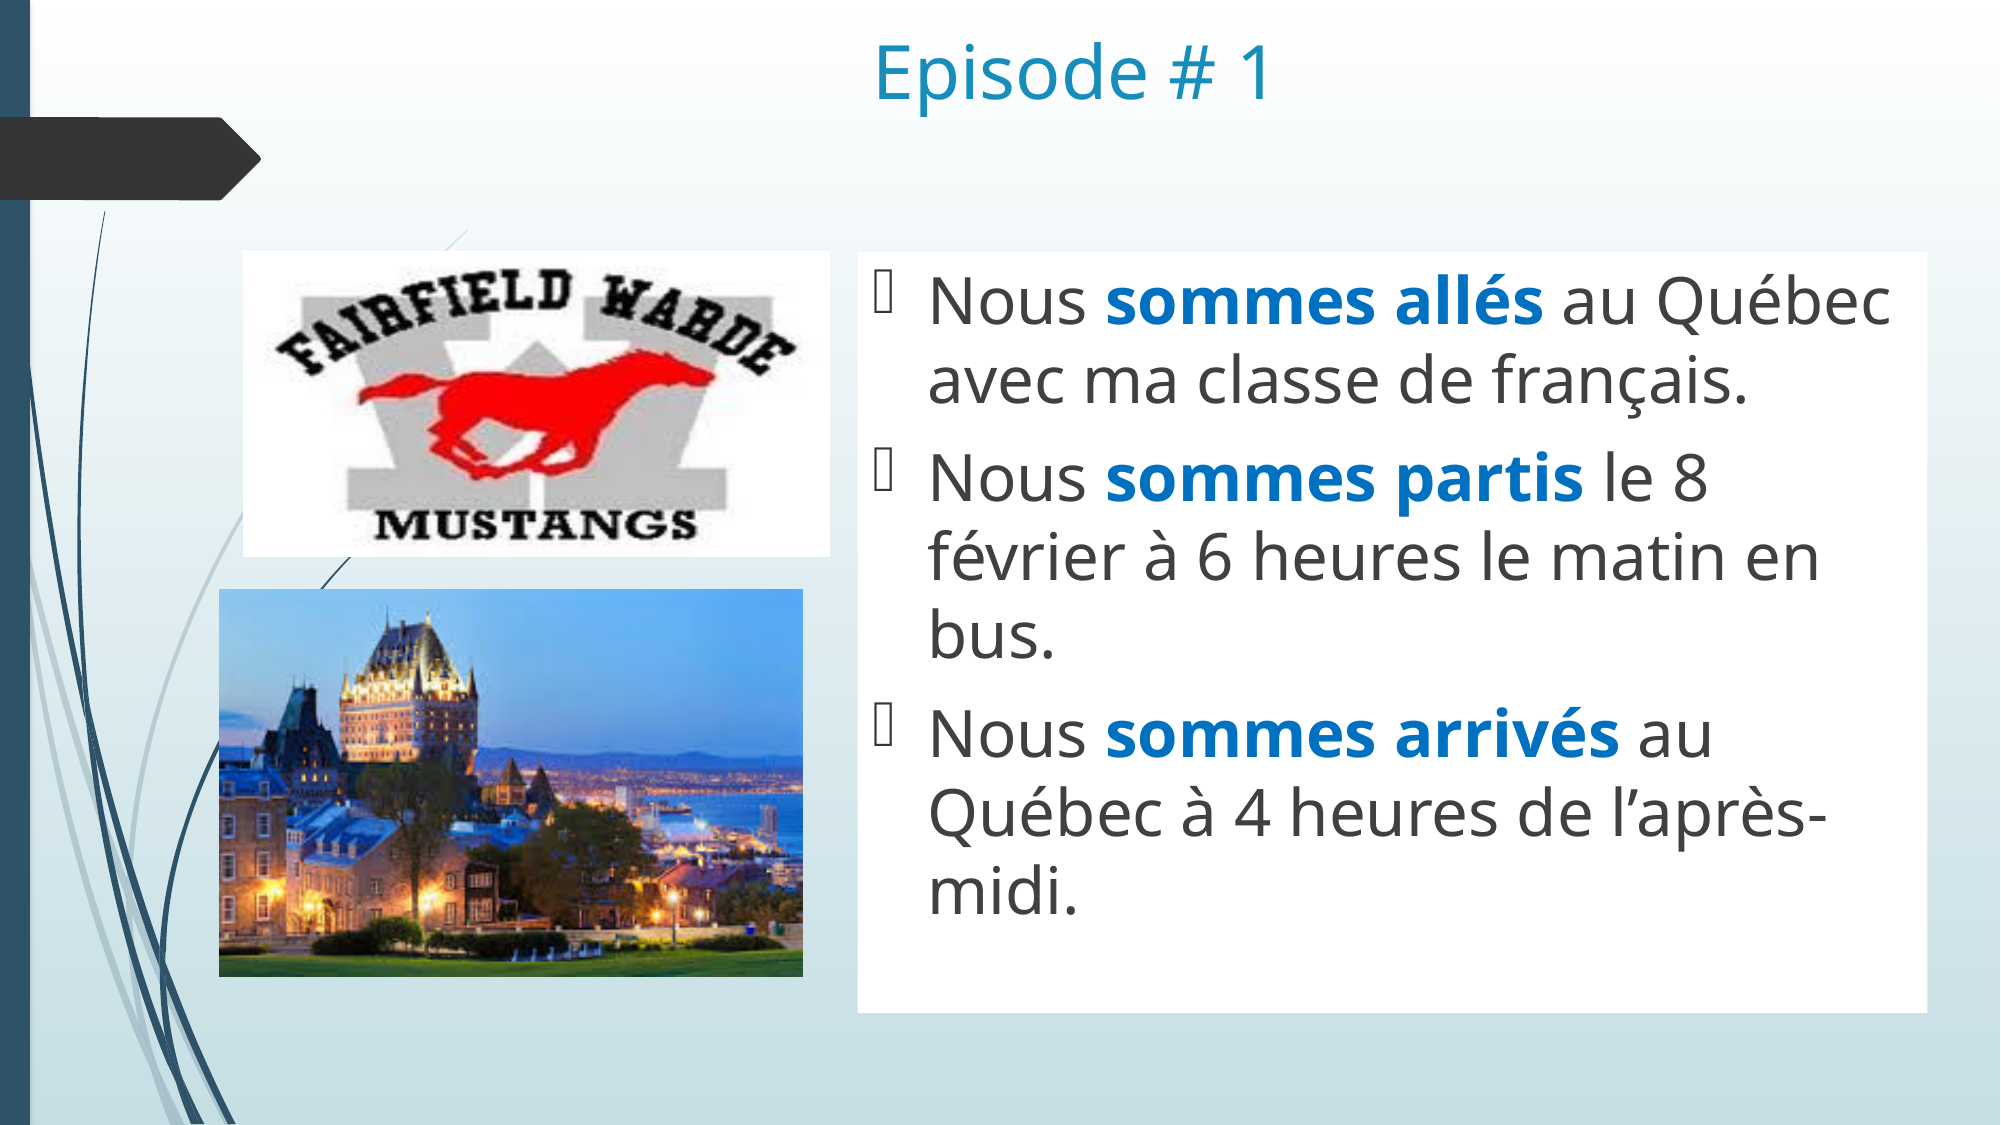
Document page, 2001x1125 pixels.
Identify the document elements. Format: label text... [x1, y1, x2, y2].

picture [219, 589, 803, 978]
picture [242, 251, 830, 557]
title Episode # 1 [857, 17, 1891, 228]
list Nous sommes allés au Québec avec ma classe de français. Nous sommes partis le 8 février à 6 heures le matin en bus. Nous sommes arrivés au Québec à 4 heures de l’après-midi. [857, 251, 1928, 1014]
